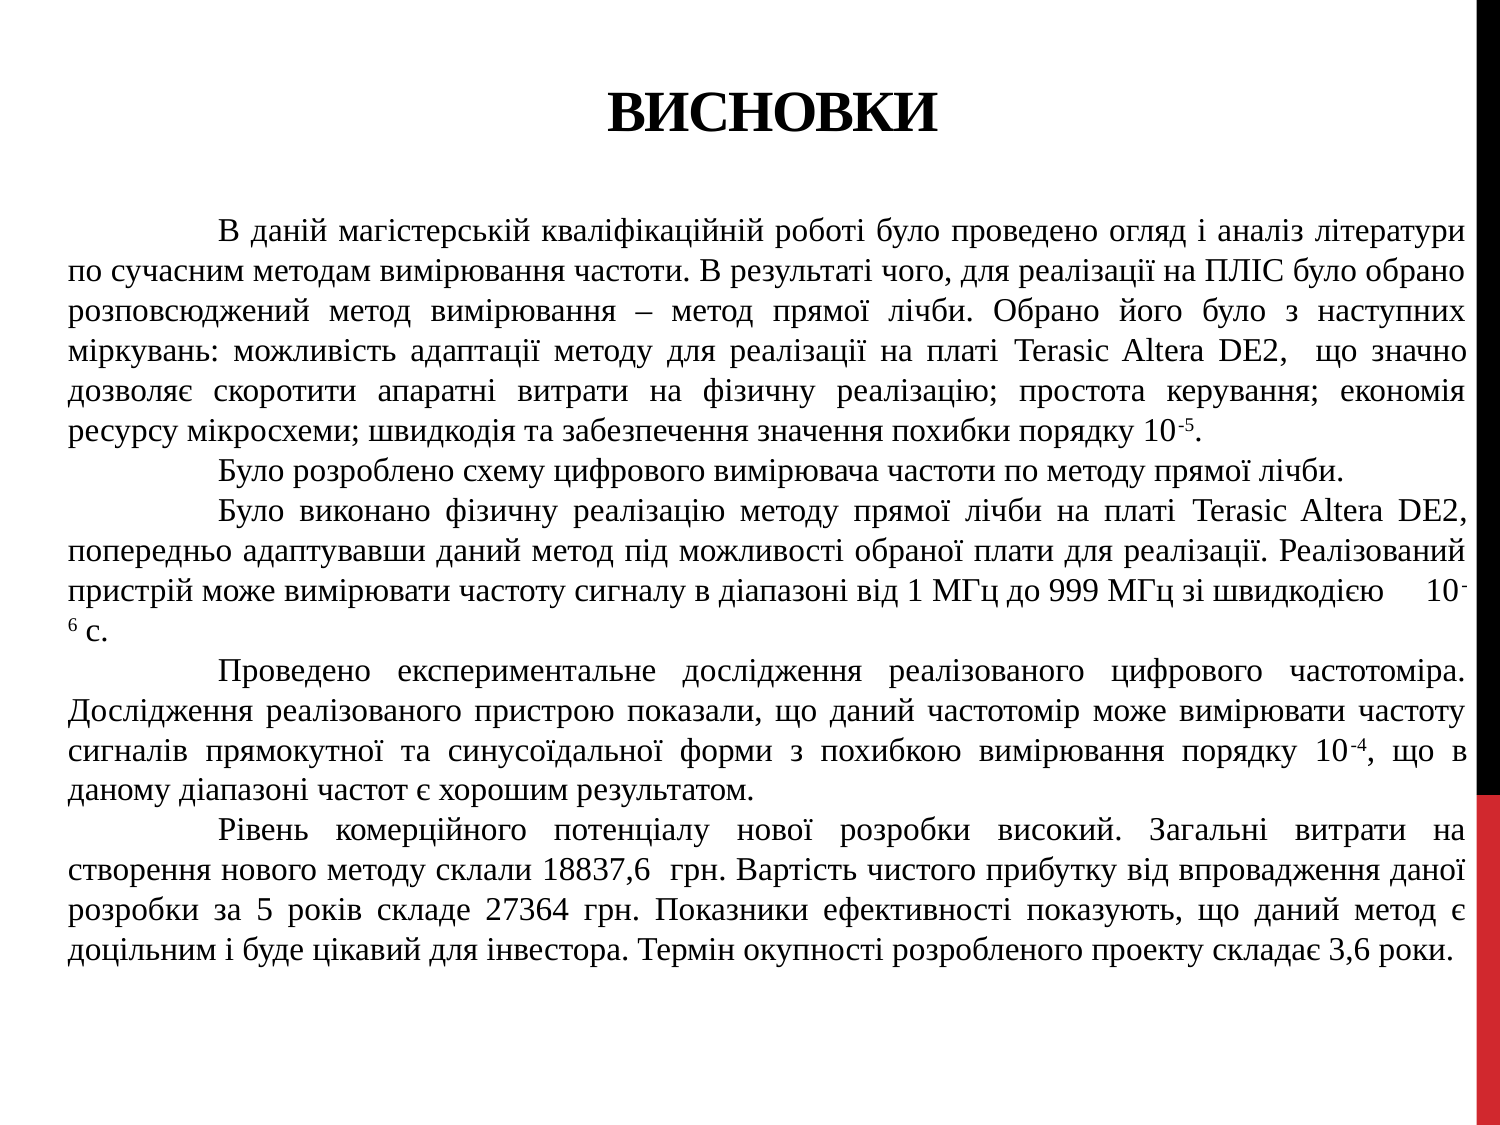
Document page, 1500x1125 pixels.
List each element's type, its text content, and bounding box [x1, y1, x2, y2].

title Висновки [135, 42, 1411, 173]
text_box В даній магістерській кваліфікаційній роботі було проведено огляд і аналіз літератури по сучасним методам вимірювання частоти. В результаті чого, для реалізації на ПЛІС було обрано розповсюджений метод вимірювання – метод прямої лічби. Обрано його було з наступних міркувань: можливість адаптації методу для реалізації на платі Terasic Altera DE2, що значно дозволяє скоротити апаратні витрати на фізичну реалізацію; простота керування; економія ресурсу мікросхеми; швидкодія та забезпечення значення похибки порядку 10-5. Було розроблено схему цифрового вимірювача частоти по методу прямої лічби. Було виконано фізичну реалізацію методу прямої лічби на платі Terasic Altera DE2, попередньо адаптувавши даний метод під можливості обраної плати для реалізації. Реалізований пристрій може вимірювати частоту сигналу в діапазоні від 1 МГц до 999 МГц зі швидкодією 10-6 с. Проведено експериментальне дослідження реалізованого цифрового частотоміра. Дослідження реалізованого пристрою показали, що даний частотомір може вимірювати частоту сигналів прямокутної та синусоїдальної форми з похибкою вимірювання порядку 10-4, що в даному діапазоні частот є хорошим результатом. Рівень комерційного потенціалу нової розробки високий. Загальні витрати на створення нового методу склали 18837,6 грн. Вартість чистого прибутку від впровадження даної розробки за 5 років складе 27364 грн. Показники ефективності показують, що даний метод є доцільним і буде цікавий для інвестора. Термін окупності розробленого проекту складає 3,6 роки. [53, 196, 1483, 975]
